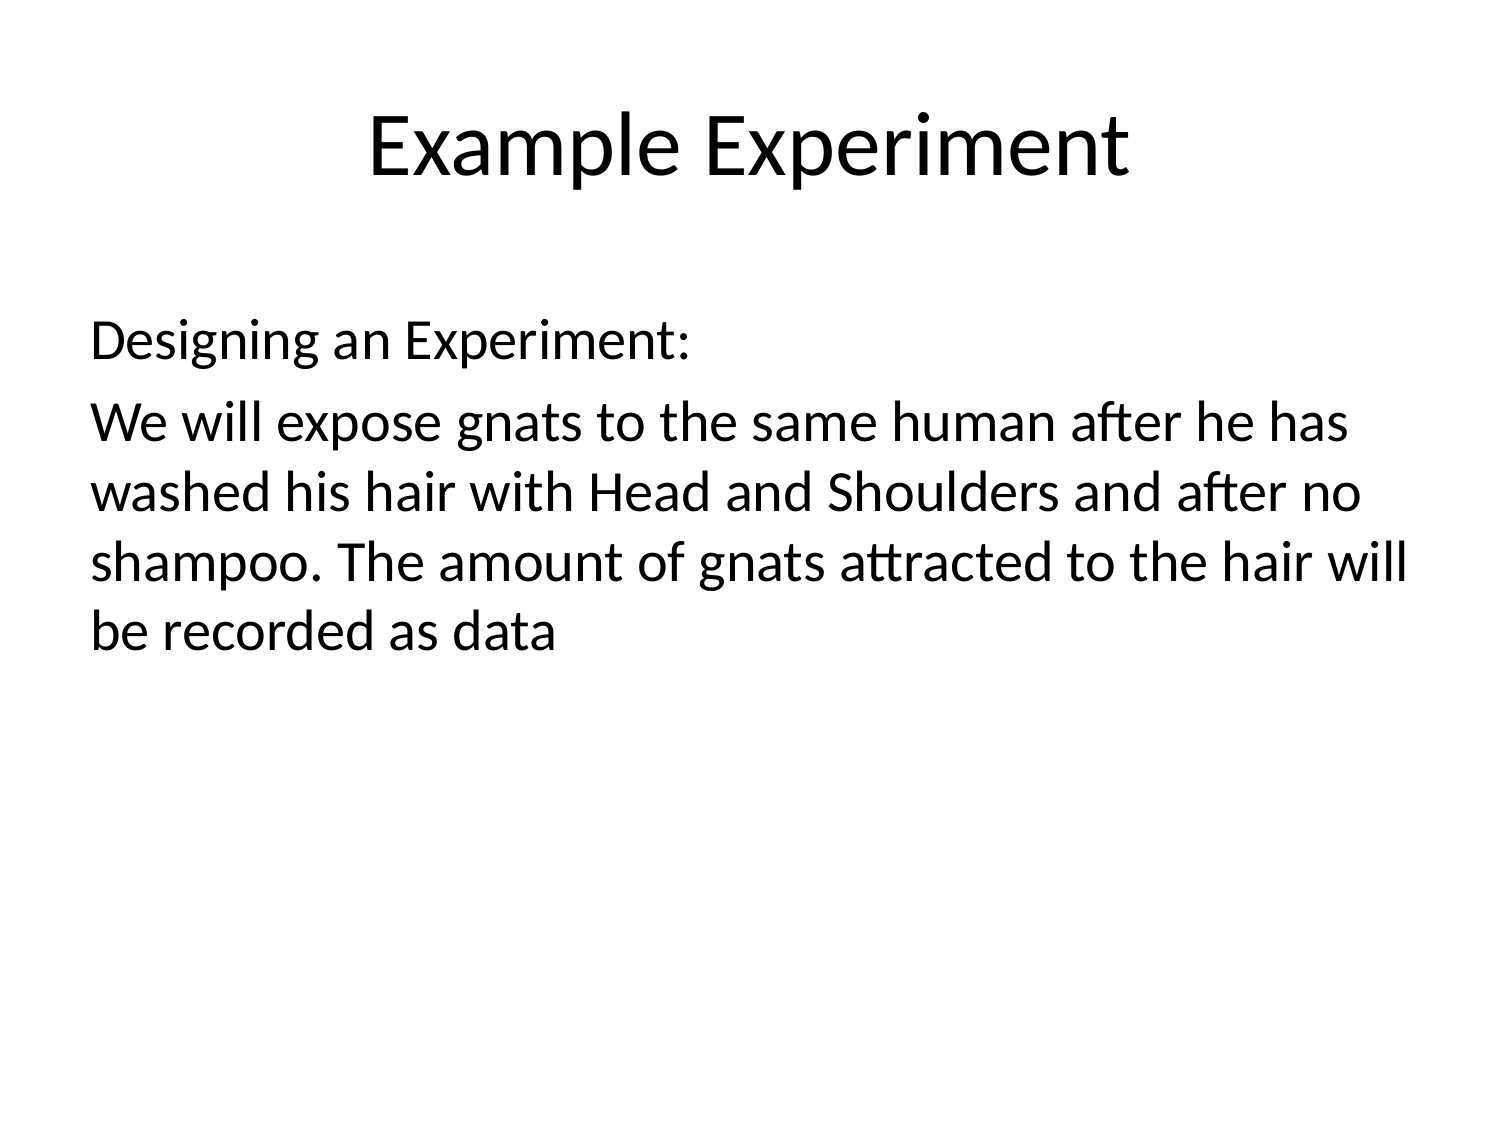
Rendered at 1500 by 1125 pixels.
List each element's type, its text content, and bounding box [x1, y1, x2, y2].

title Example Experiment [74, 44, 1426, 212]
list Designing an Experiment: We will expose gnats to the same human after he has washed his hair with Head and Shoulders and after no shampoo. The amount of gnats attracted to the hair will be recorded as data [74, 212, 1451, 1076]
